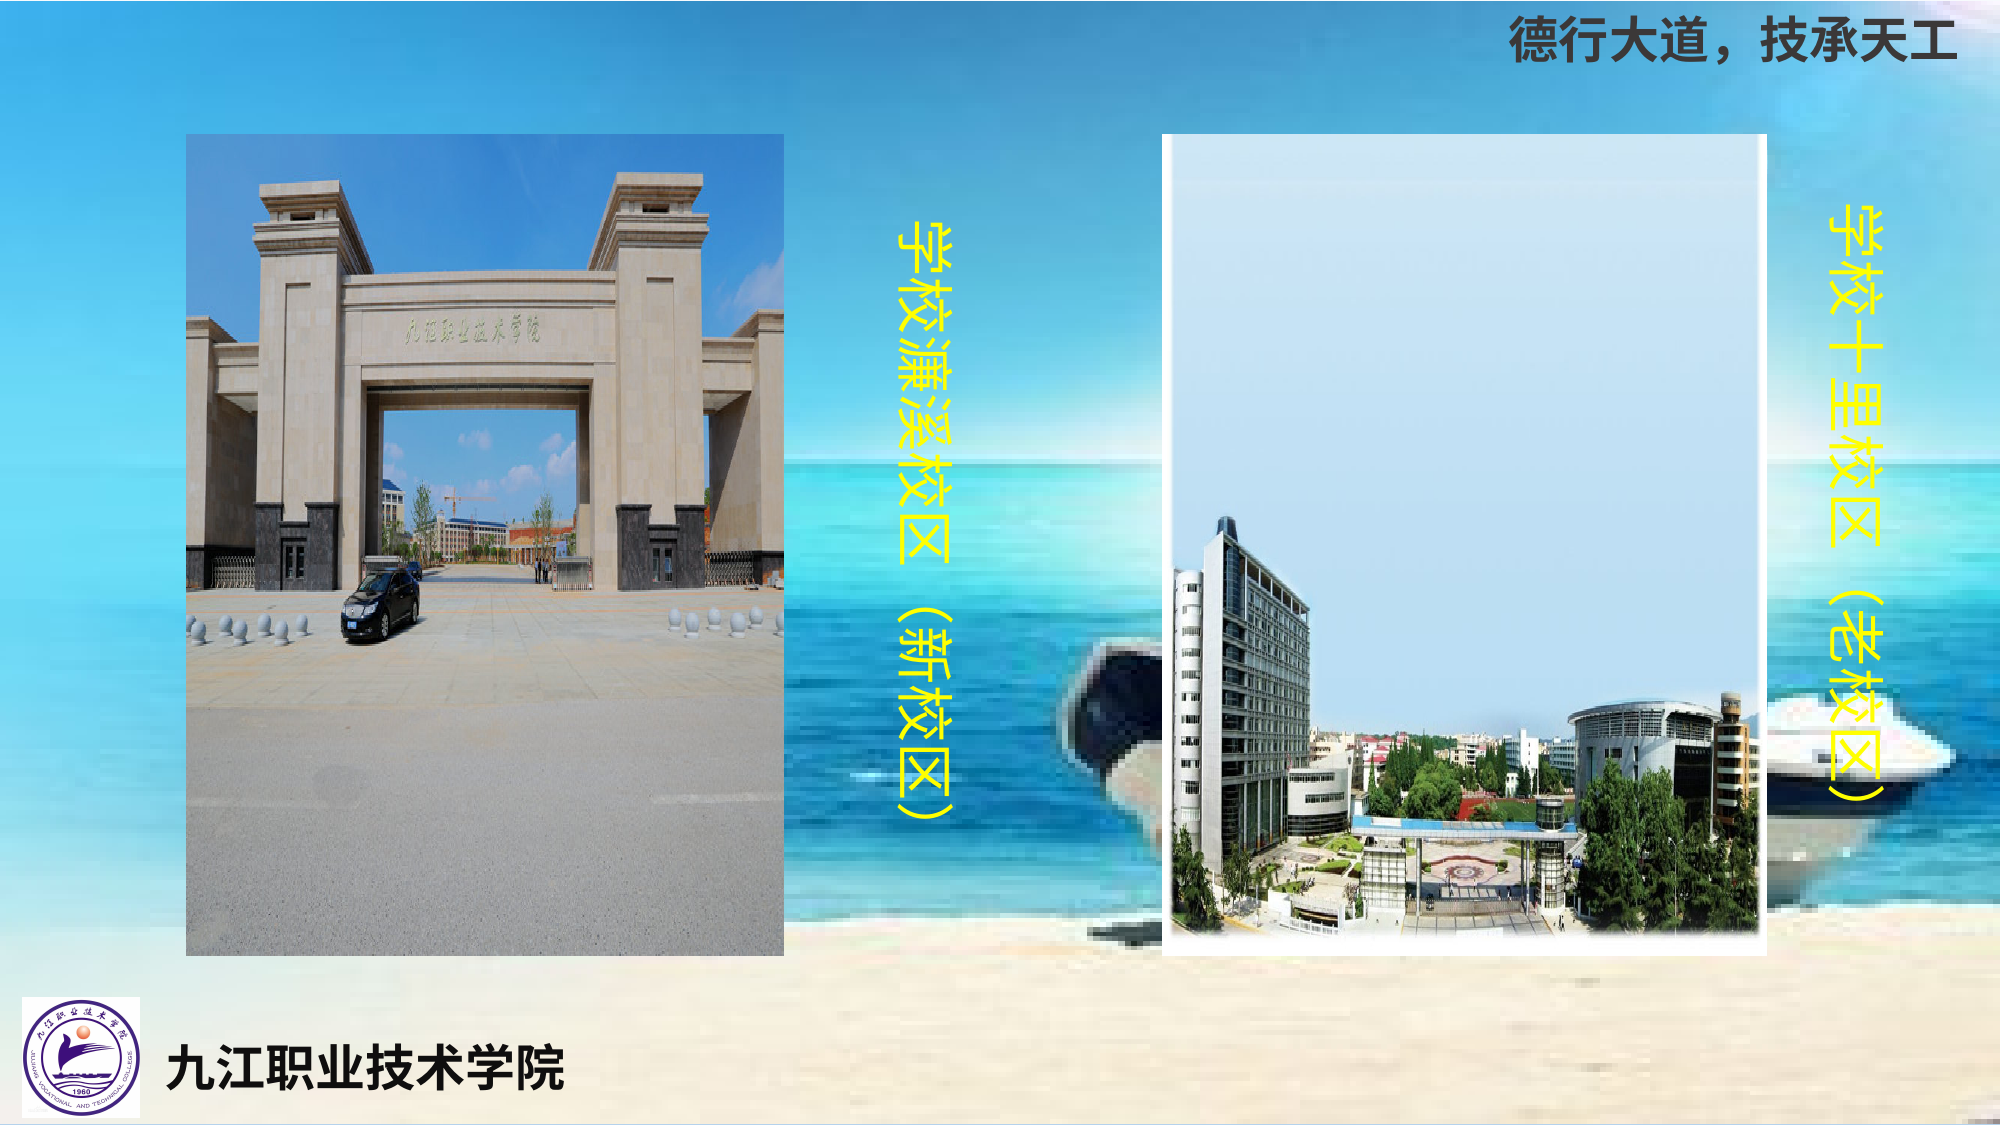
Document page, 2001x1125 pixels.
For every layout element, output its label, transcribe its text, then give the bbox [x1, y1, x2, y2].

picture [0, 1, 2000, 1124]
footer 九江职业技术学院 [105, 1042, 626, 1103]
text_box 学校濂溪校区（新校区） [869, 203, 970, 956]
text_box 学校十里校区（老校区） [1800, 186, 1901, 939]
